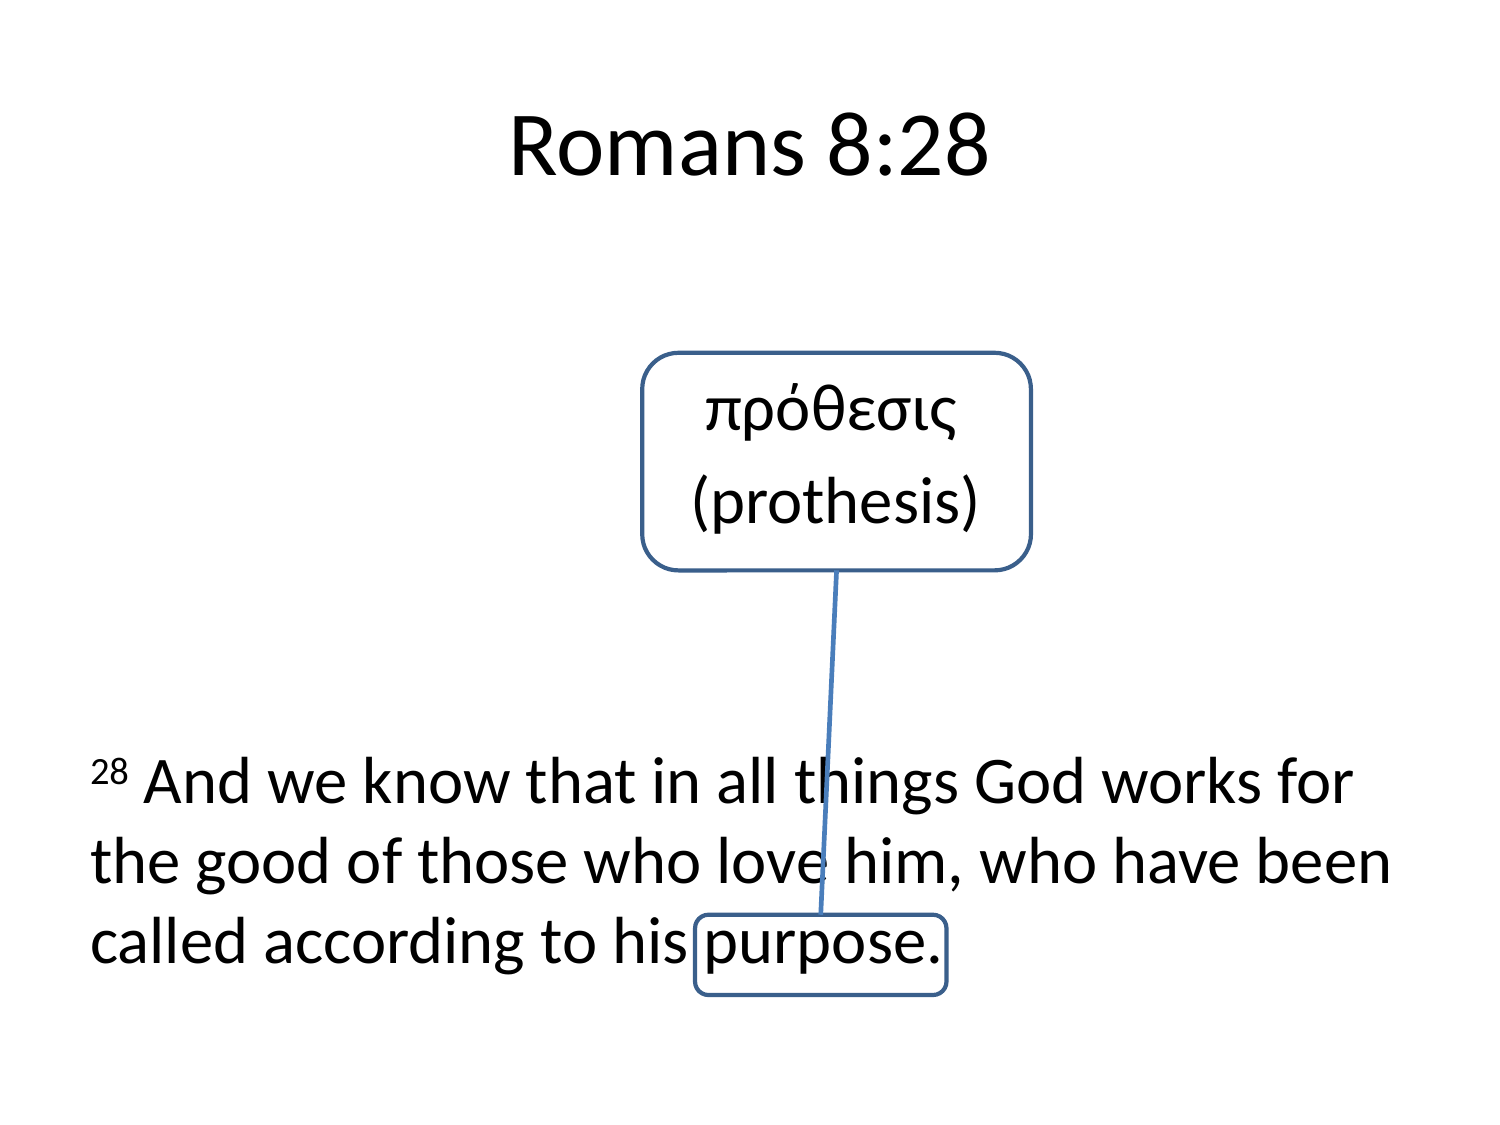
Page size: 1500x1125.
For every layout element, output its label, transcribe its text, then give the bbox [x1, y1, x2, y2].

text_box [820, 570, 837, 915]
text_box [692, 912, 949, 998]
list πρόθεσις (prothesis) 28 And we know that in all things God works for the good of those who love him, who have been called according to his purpose. [75, 262, 1425, 1005]
text_box [640, 350, 1034, 573]
title Romans 8:28 [75, 45, 1425, 233]
